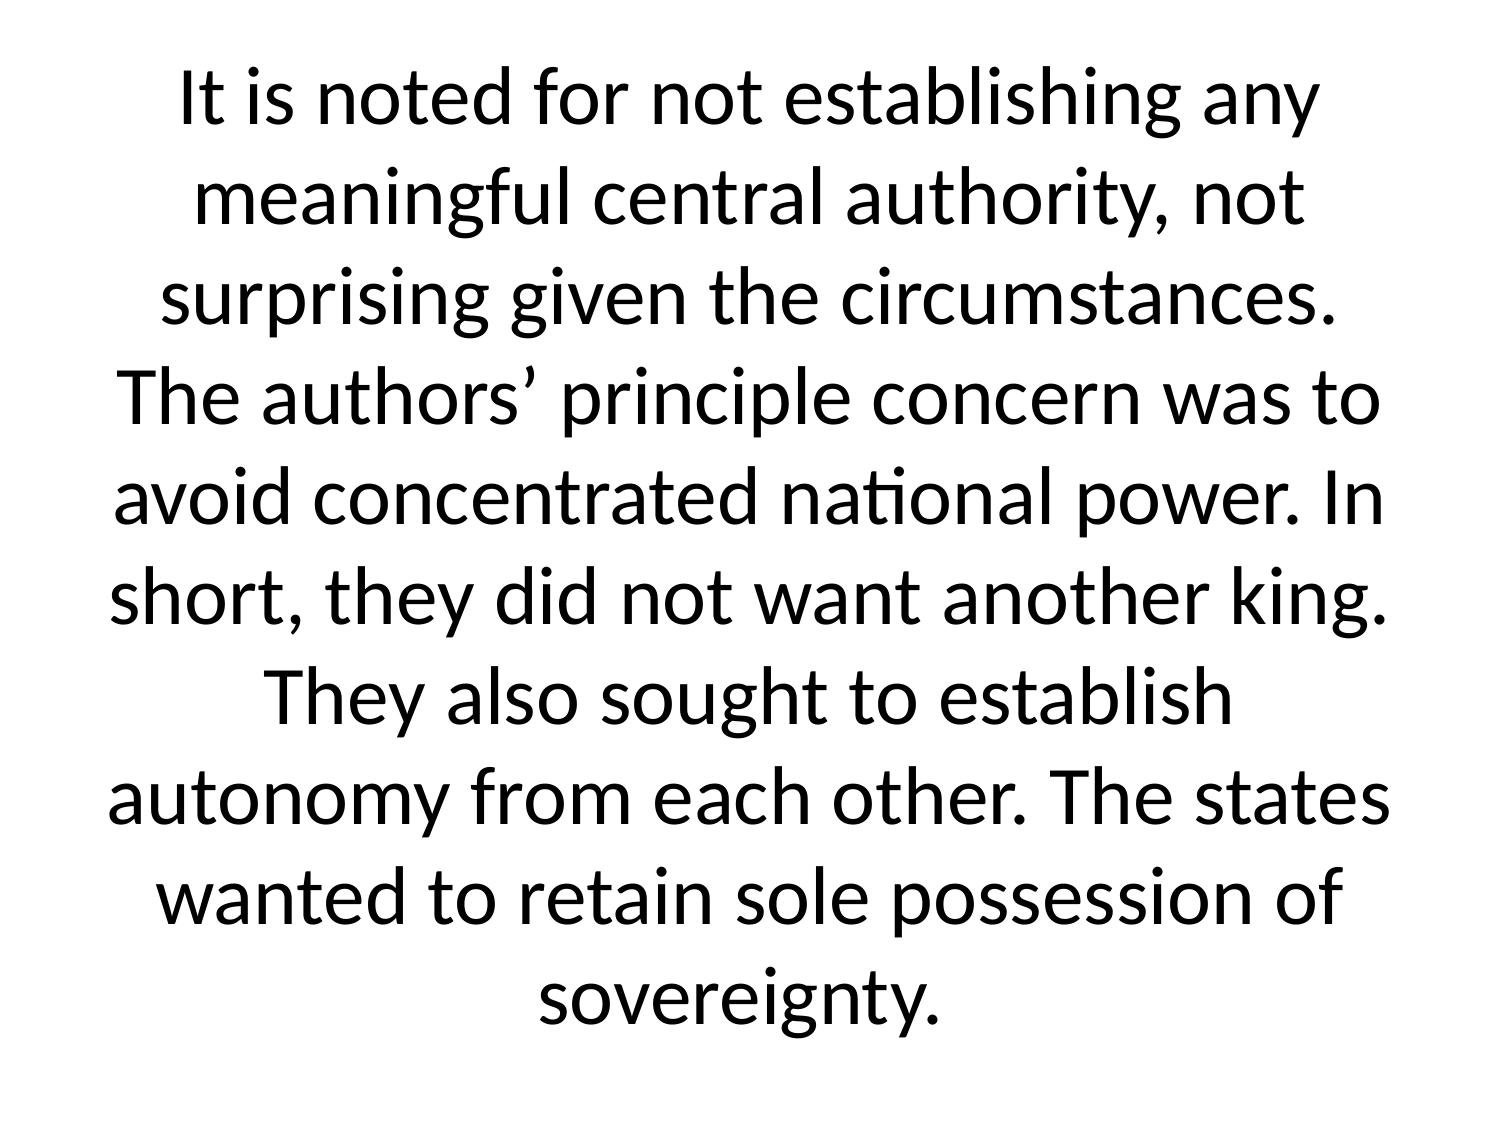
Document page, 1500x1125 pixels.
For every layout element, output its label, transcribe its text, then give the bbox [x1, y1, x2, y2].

title It is noted for not establishing any meaningful central authority, not surprising given the circumstances. The authors’ principle concern was to avoid concentrated national power. In short, they did not want another king. They also sought to establish autonomy from each other. The states wanted to retain sole possession of sovereignty. [75, 45, 1425, 1038]
